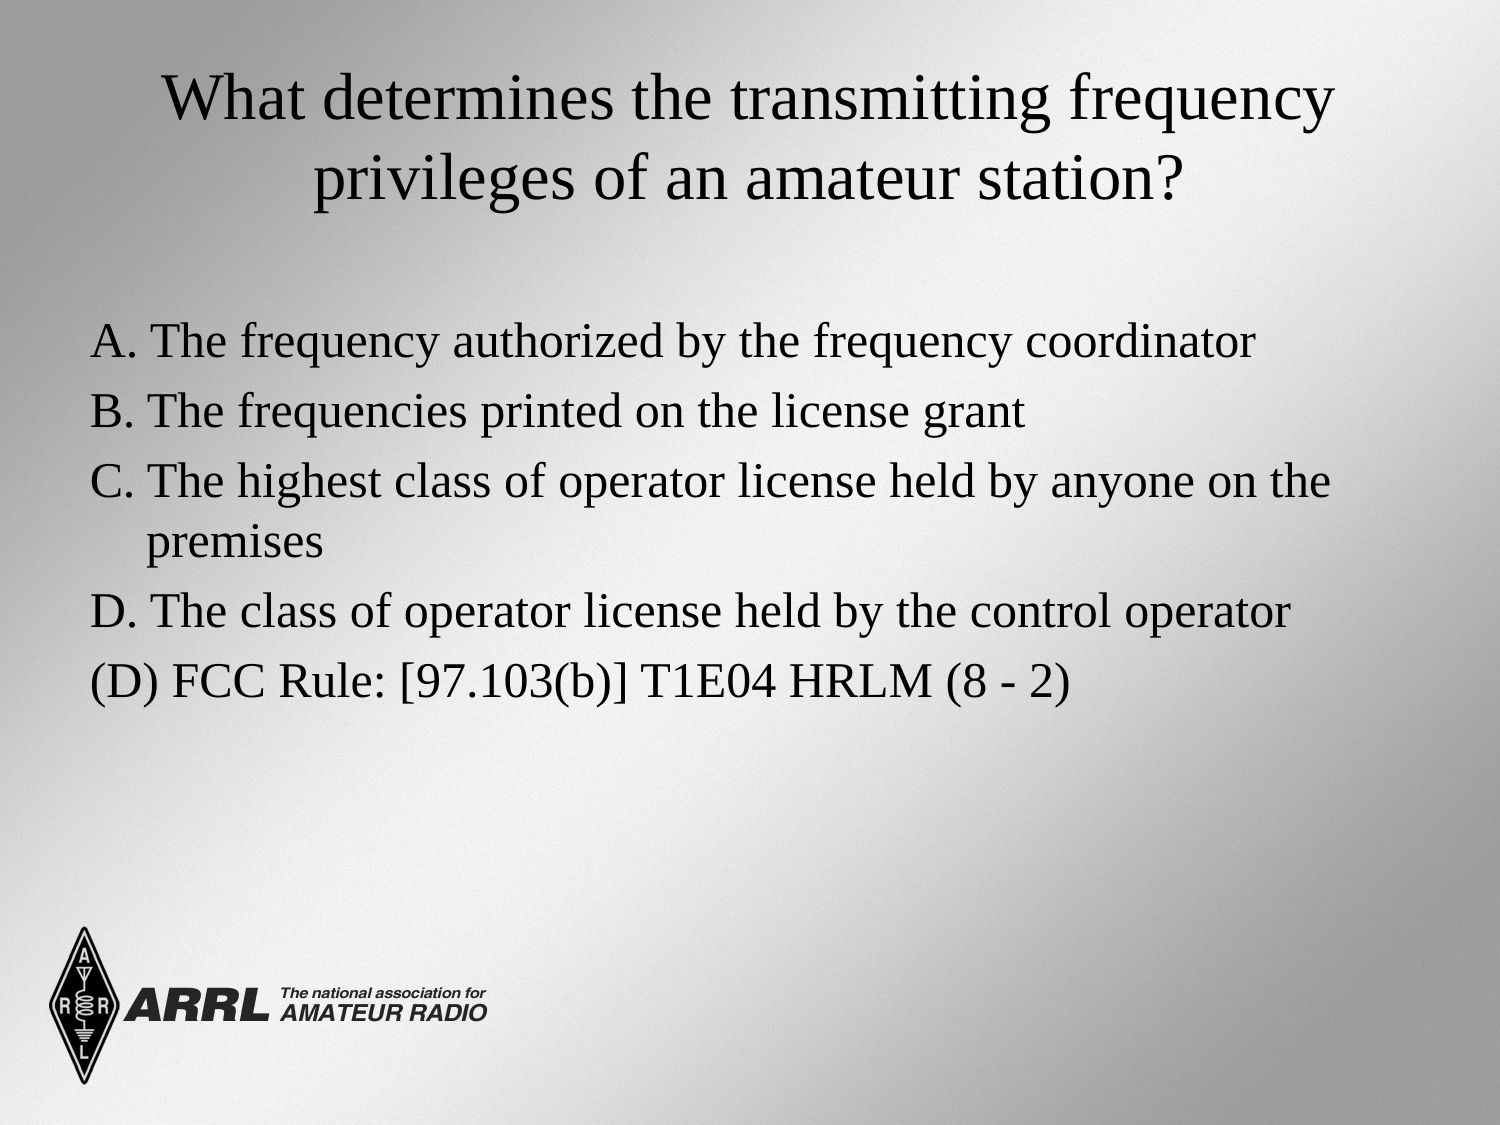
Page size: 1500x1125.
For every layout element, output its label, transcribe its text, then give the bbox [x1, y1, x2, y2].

picture [0, 0, 1500, 1125]
title What determines the transmitting frequency privileges of an amateur station? [75, 45, 1425, 233]
list A. The frequency authorized by the frequency coordinator B. The frequencies printed on the license grant C. The highest class of operator license held by anyone on the premises D. The class of operator license held by the control operator (D) FCC Rule: [97.103(b)] T1E04 HRLM (8 - 2) [75, 299, 1425, 1005]
